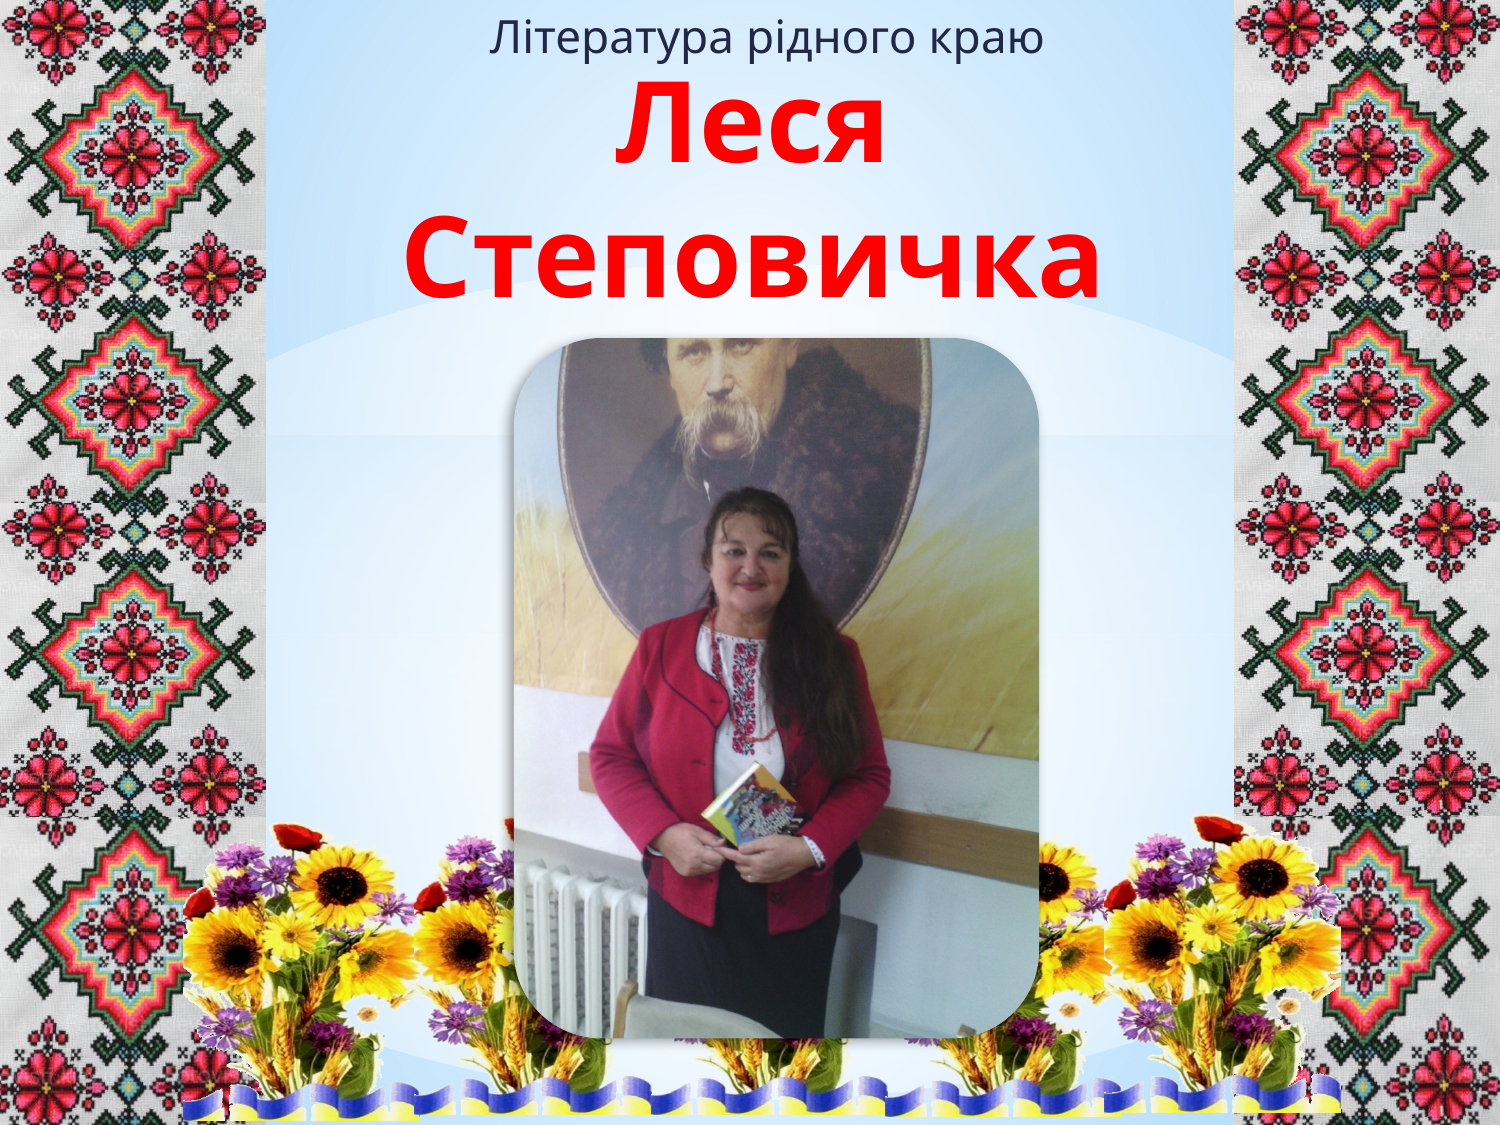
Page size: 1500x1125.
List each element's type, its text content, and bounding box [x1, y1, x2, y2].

subtitle Література рідного краю [348, 0, 1199, 145]
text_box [1234, 0, 1500, 1125]
picture [182, 337, 1341, 1121]
title Леся Степовичка [301, 42, 1176, 284]
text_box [0, 0, 266, 1125]
